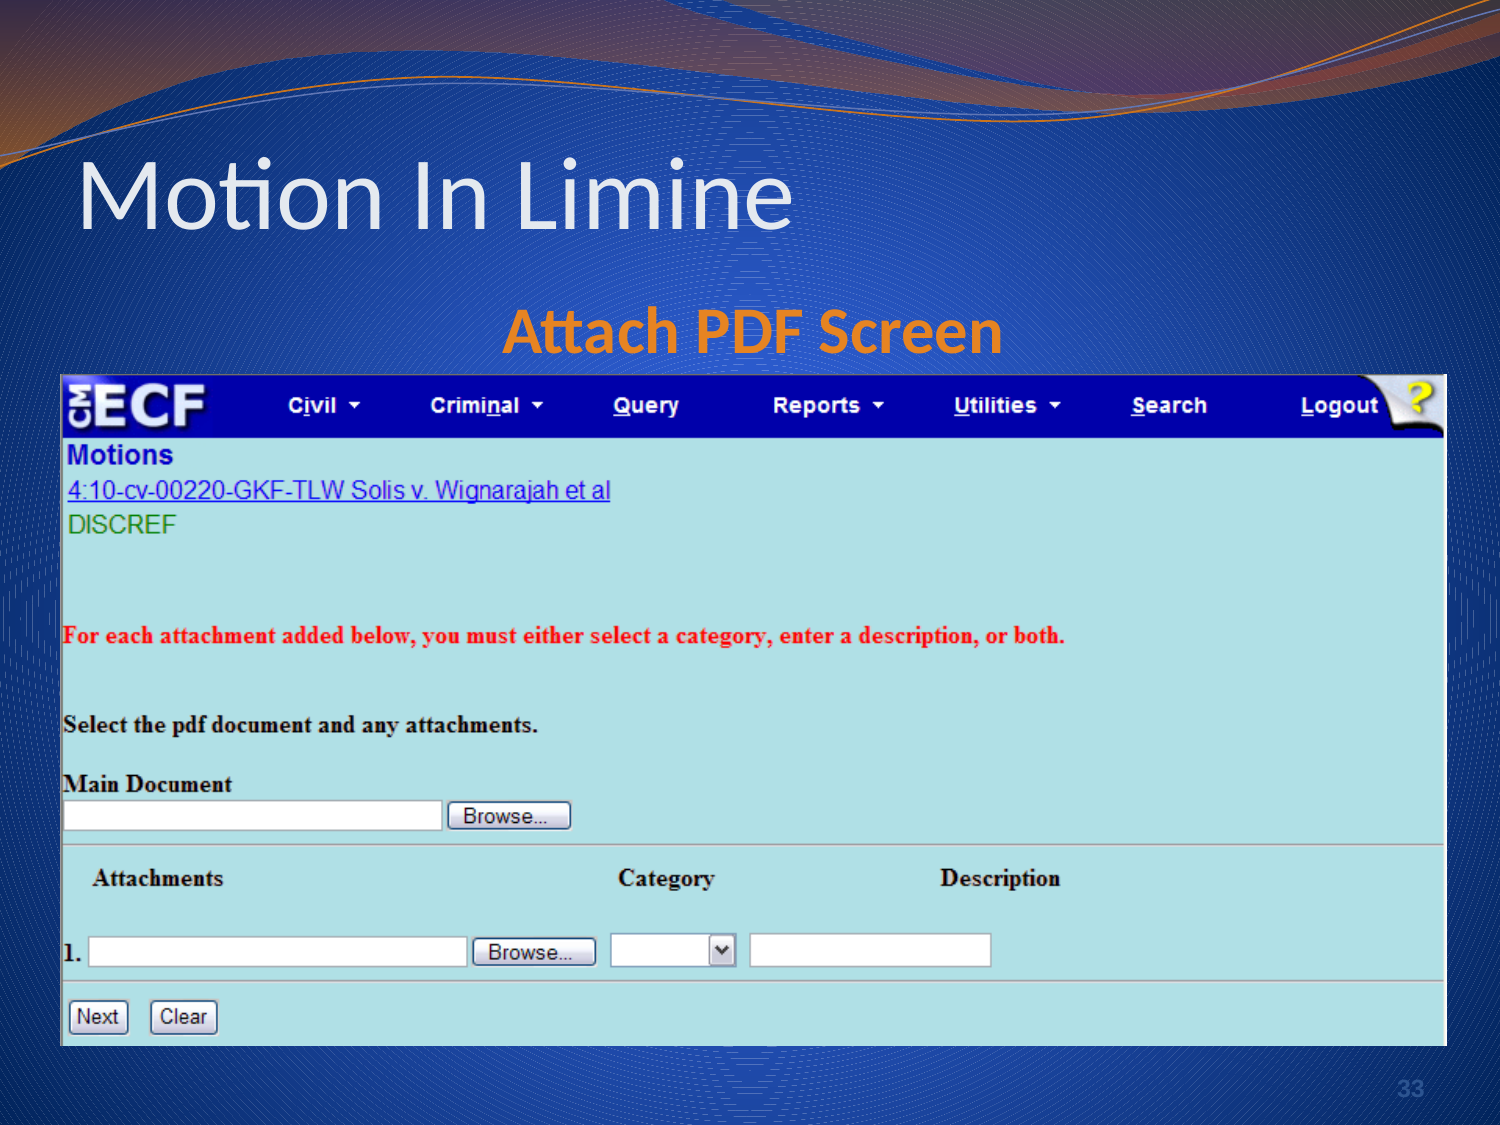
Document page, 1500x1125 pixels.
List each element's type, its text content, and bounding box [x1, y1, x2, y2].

text_box Attach PDF Screen [487, 279, 1020, 374]
picture [60, 374, 1447, 1046]
title Motion In Limine [75, 115, 1425, 250]
slide_number 33 [1299, 1059, 1425, 1103]
